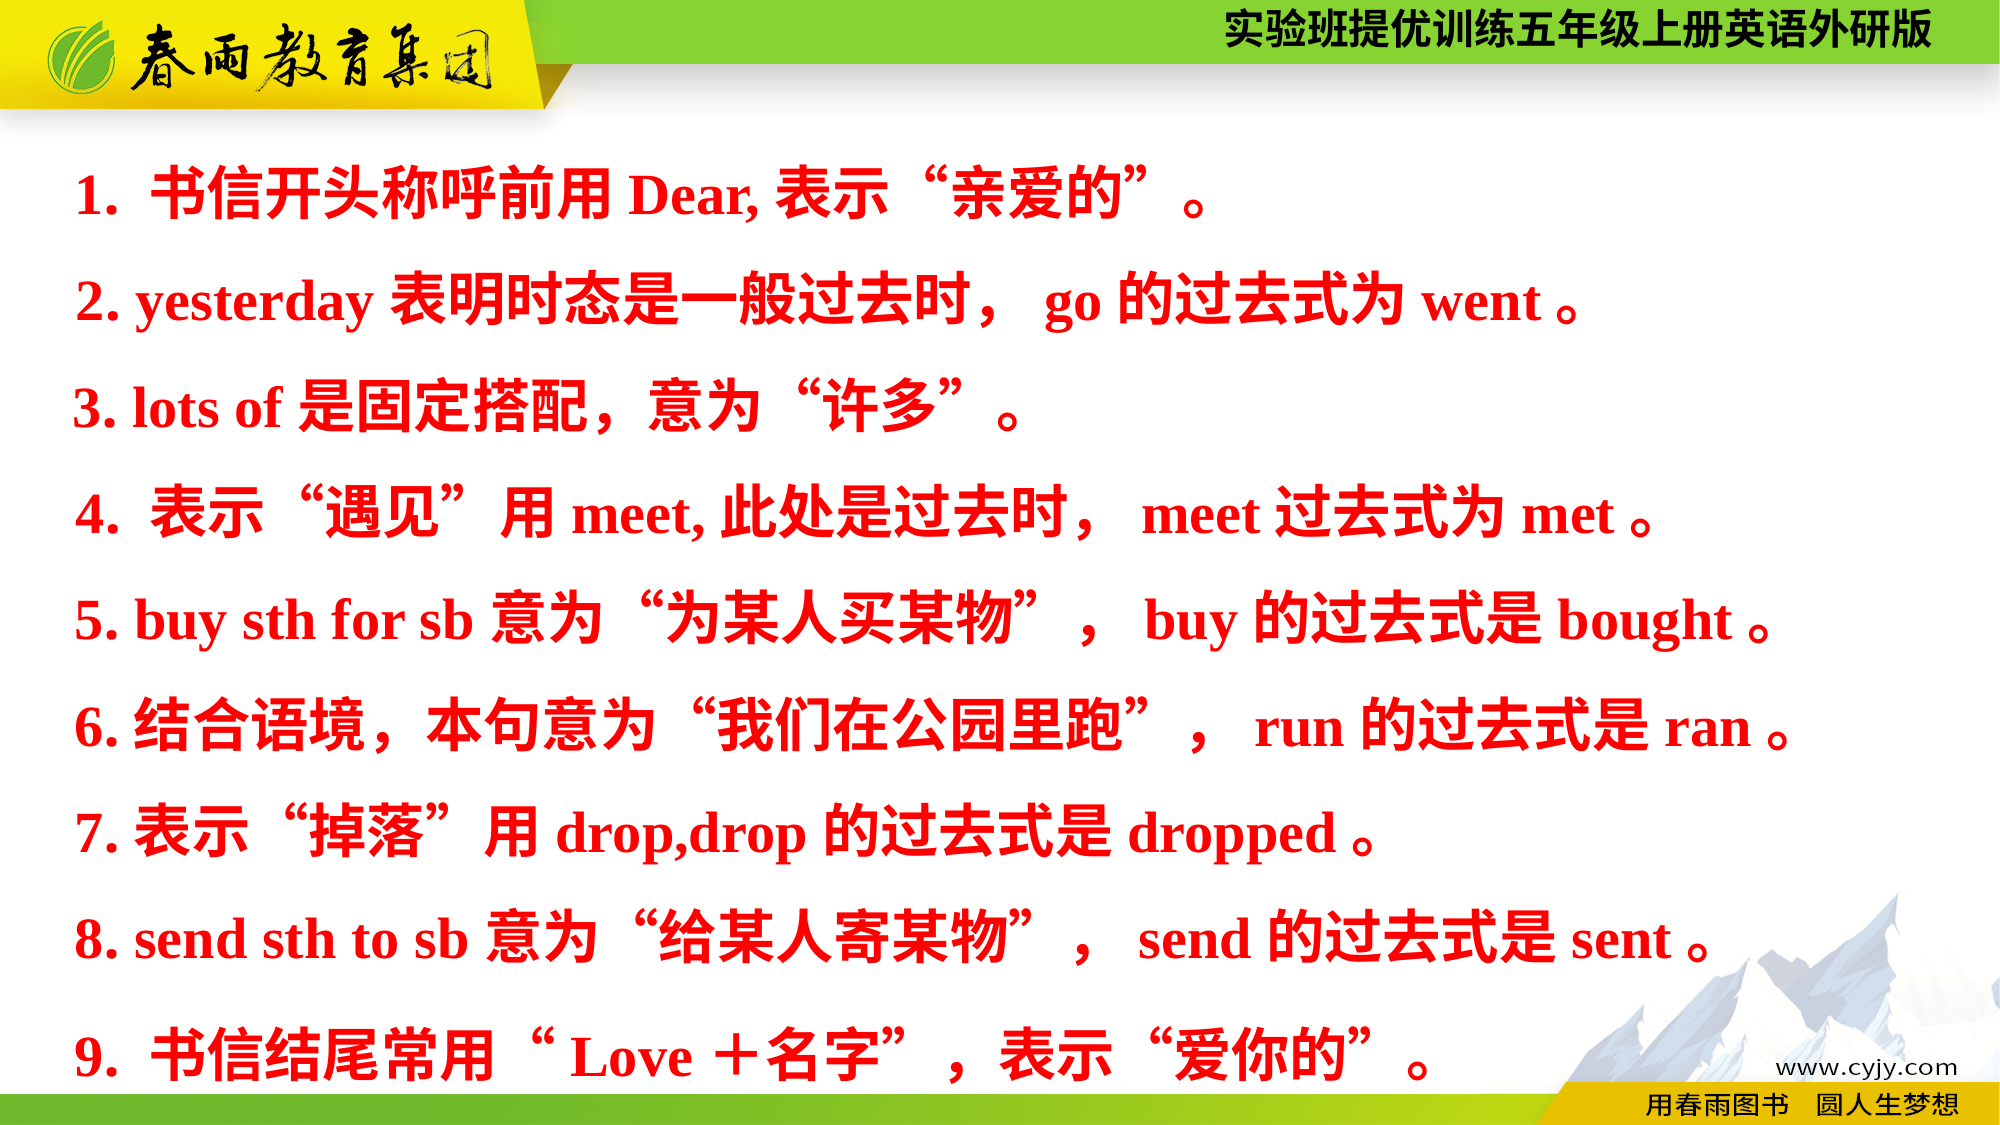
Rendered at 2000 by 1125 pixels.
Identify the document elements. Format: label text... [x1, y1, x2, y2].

text_box 4. 表示“遇见”用meet,此处是过去时，meet过去式为met。 [60, 432, 1945, 553]
list 1. 书信开头称呼前用Dear,表示“亲爱的”。 [59, 113, 1944, 235]
text_box 8. send sth to sb意为“给某人寄某物”，send的过去式是sent。 [59, 857, 1944, 975]
text_box 5. buy sth for sb意为“为某人买某物”，buy的过去式是bought。 [59, 538, 1944, 645]
text_box 2. yesterday表明时态是一般过去时，go的过去式为went。 [60, 219, 1945, 340]
text_box 6.结合语境，本句意为“我们在公园里跑”，run的过去式是ran。 [59, 645, 1944, 751]
picture [0, 0, 2000, 1125]
text_box 9. 书信结尾常用“Love＋名字”，表示“爱你的”。 [59, 975, 1944, 1096]
text_box 3. lots of是固定搭配，意为“许多”。 [57, 326, 1942, 447]
text_box 7.表示“掉落”用drop,drop的过去式是dropped。 [59, 751, 1944, 857]
